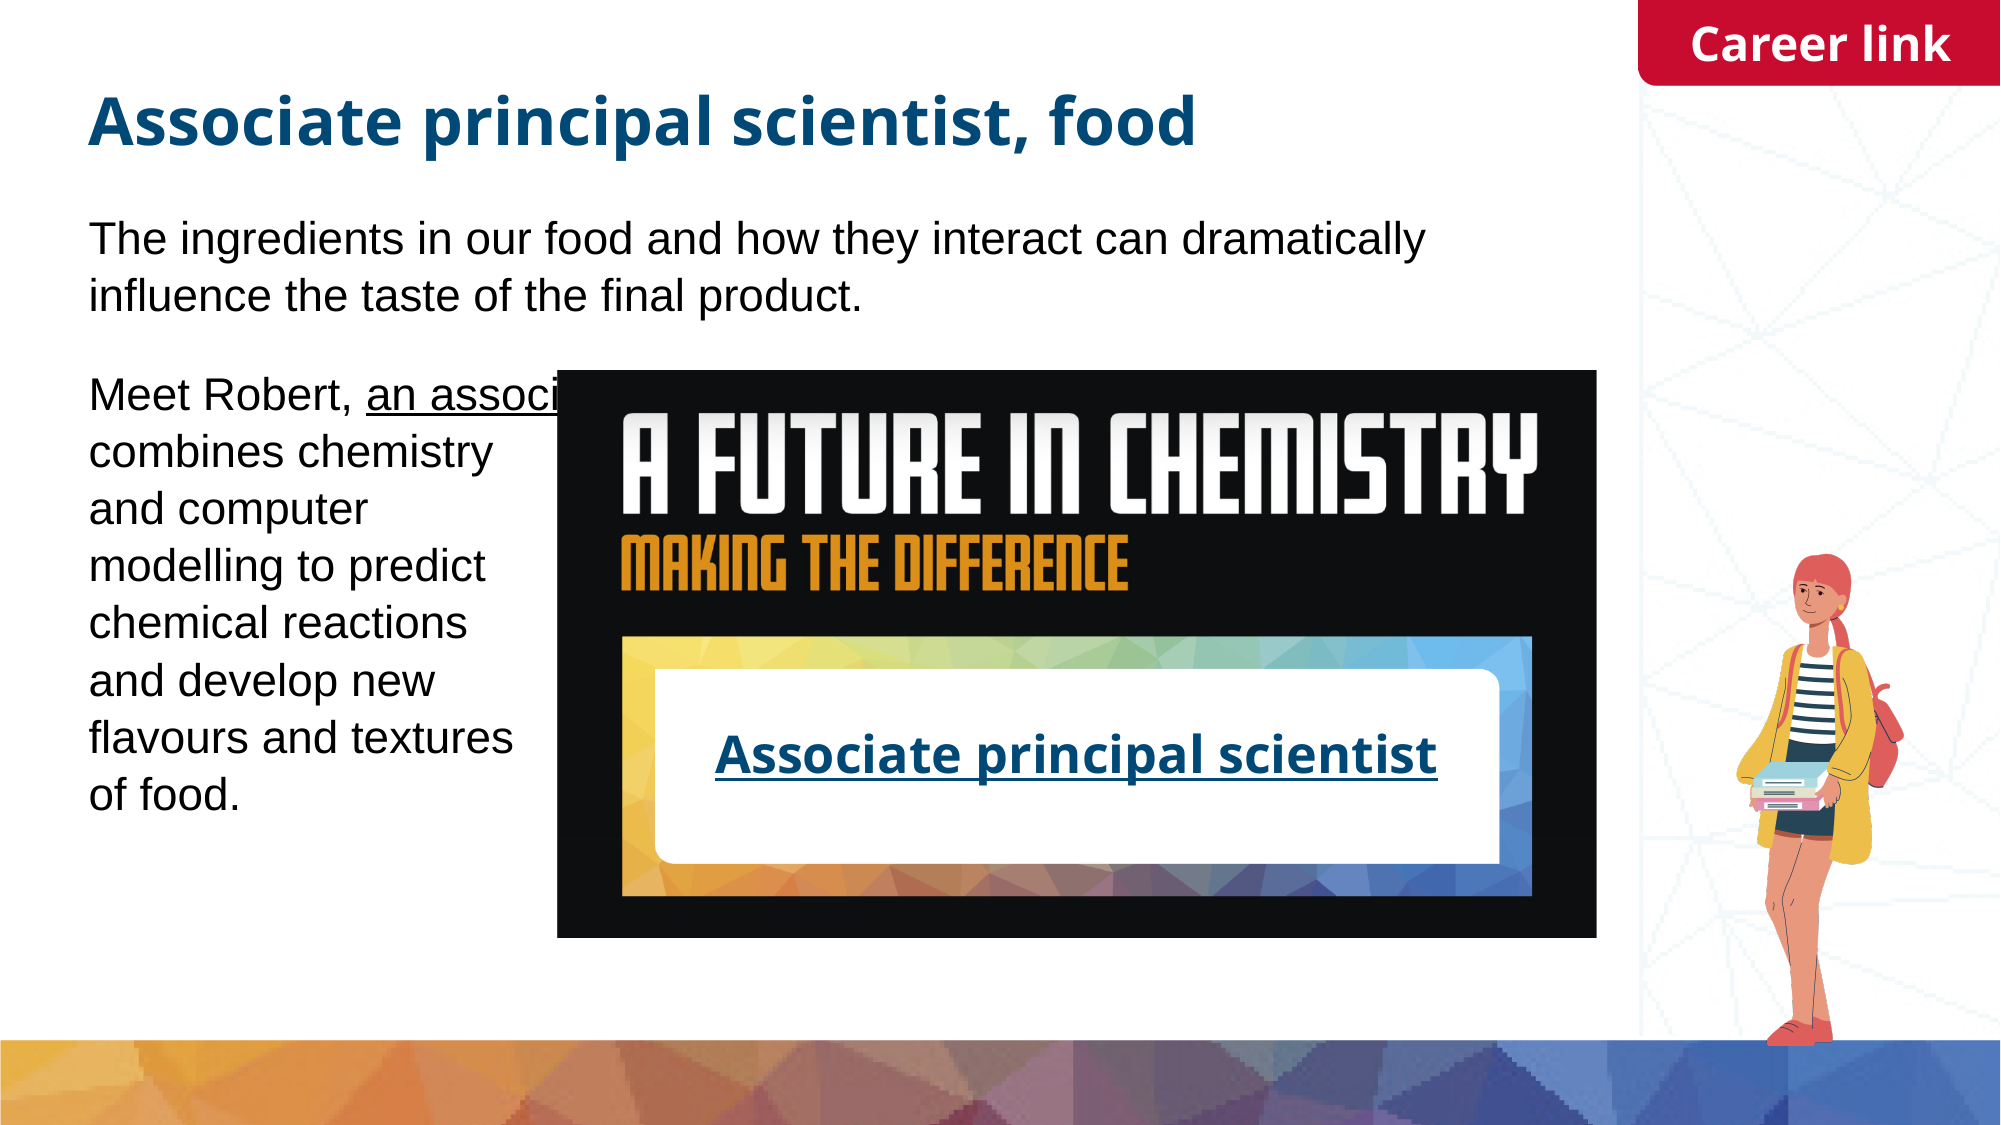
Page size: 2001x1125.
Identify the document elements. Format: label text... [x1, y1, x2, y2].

list The ingredients in our food and how they interact can dramatically influence the taste of the final product. Meet Robert, an associate principal scientist, who combines chemistry and computer modelling to predict chemical reactions and develop new flavours and textures of food. [88, 206, 1565, 992]
picture [557, 370, 1597, 938]
title Associate principal scientist, food [88, 88, 1565, 161]
picture [0, 0, 2001, 1125]
